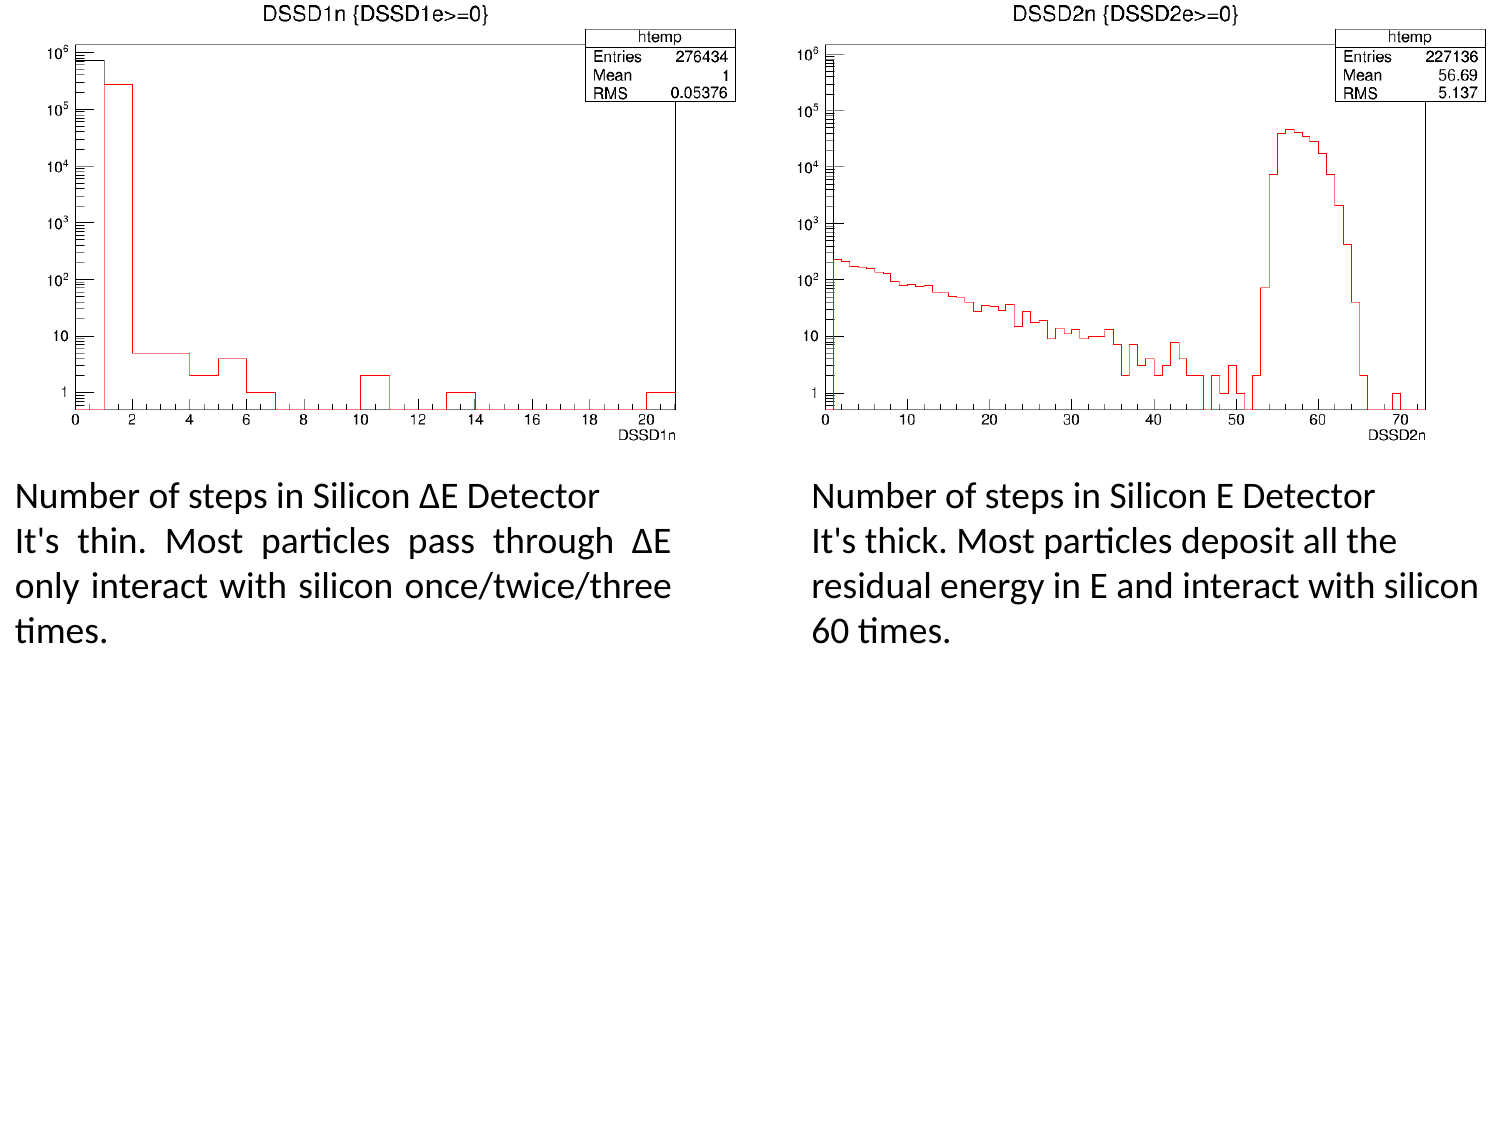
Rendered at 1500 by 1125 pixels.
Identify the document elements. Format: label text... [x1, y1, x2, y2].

picture [0, 0, 1500, 455]
text_box Number of steps in Silicon E Detector It's thick. Most particles deposit all the residual energy in E and interact with silicon 60 times. [796, 464, 1500, 659]
text_box Number of steps in Silicon ΔE Detector It's thin. Most particles pass through ΔE only interact with silicon once/twice/three times. [0, 464, 688, 659]
